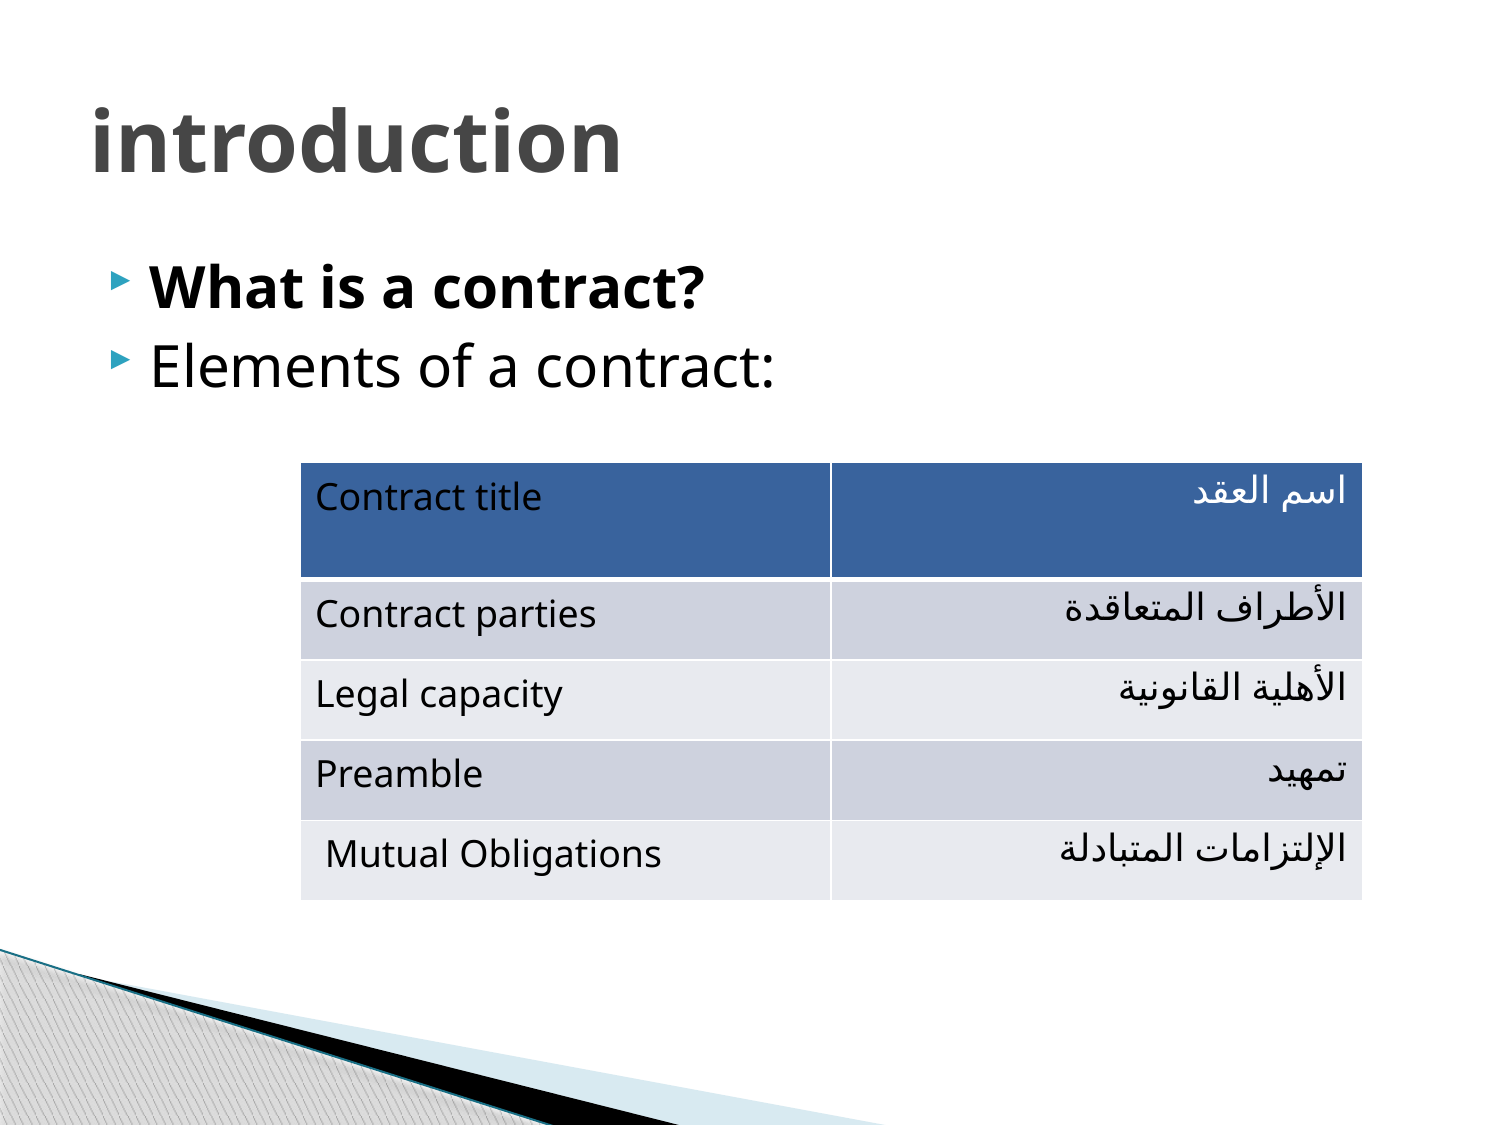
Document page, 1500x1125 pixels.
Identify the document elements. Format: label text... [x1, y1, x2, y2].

table_cell Preamble [301, 741, 830, 820]
table_cell Legal capacity [301, 661, 830, 739]
table_cell تمهيد [832, 741, 1362, 820]
table_cell الإلتزامات المتبادلة [832, 821, 1362, 900]
table_cell الأهلية القانونية [832, 661, 1362, 739]
table_header Contract title [301, 463, 830, 577]
table_cell الأطراف المتعاقدة [832, 582, 1362, 659]
list What is a contract? Elements of a contract: [75, 243, 1425, 986]
table_cell Contract parties [301, 582, 830, 659]
title introduction [75, 45, 1425, 233]
table_header اسم العقد [832, 463, 1362, 577]
table_cell Mutual Obligations [301, 821, 830, 900]
